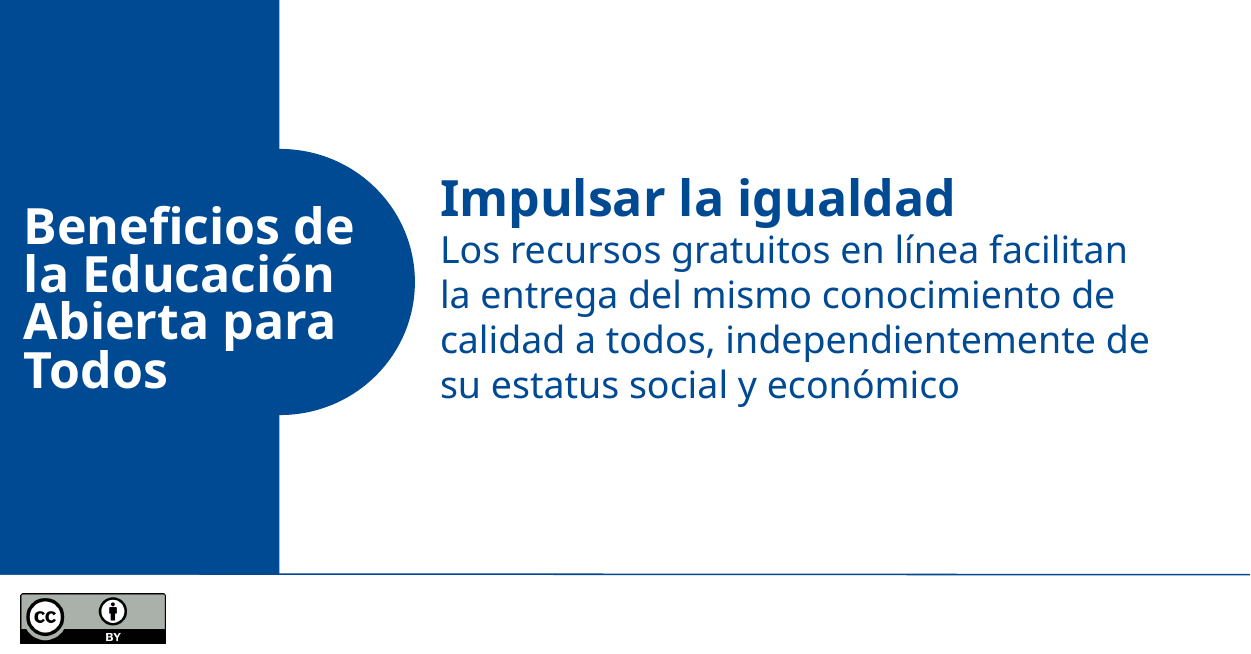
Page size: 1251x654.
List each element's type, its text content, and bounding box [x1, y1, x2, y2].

text_box [0, 582, 1250, 654]
text_box [0, 0, 280, 573]
text_box [379, 191, 415, 373]
text_box [183, 148, 378, 190]
text_box Beneficios de la Educación Abierta para Todos [8, 190, 379, 413]
text_box Impulsar la igualdad Los recursos gratuitos en línea facilitan la entrega del mismo conocimiento de calidad a todos, independientemente de su estatus social y económico [424, 151, 1175, 421]
picture [20, 592, 166, 645]
